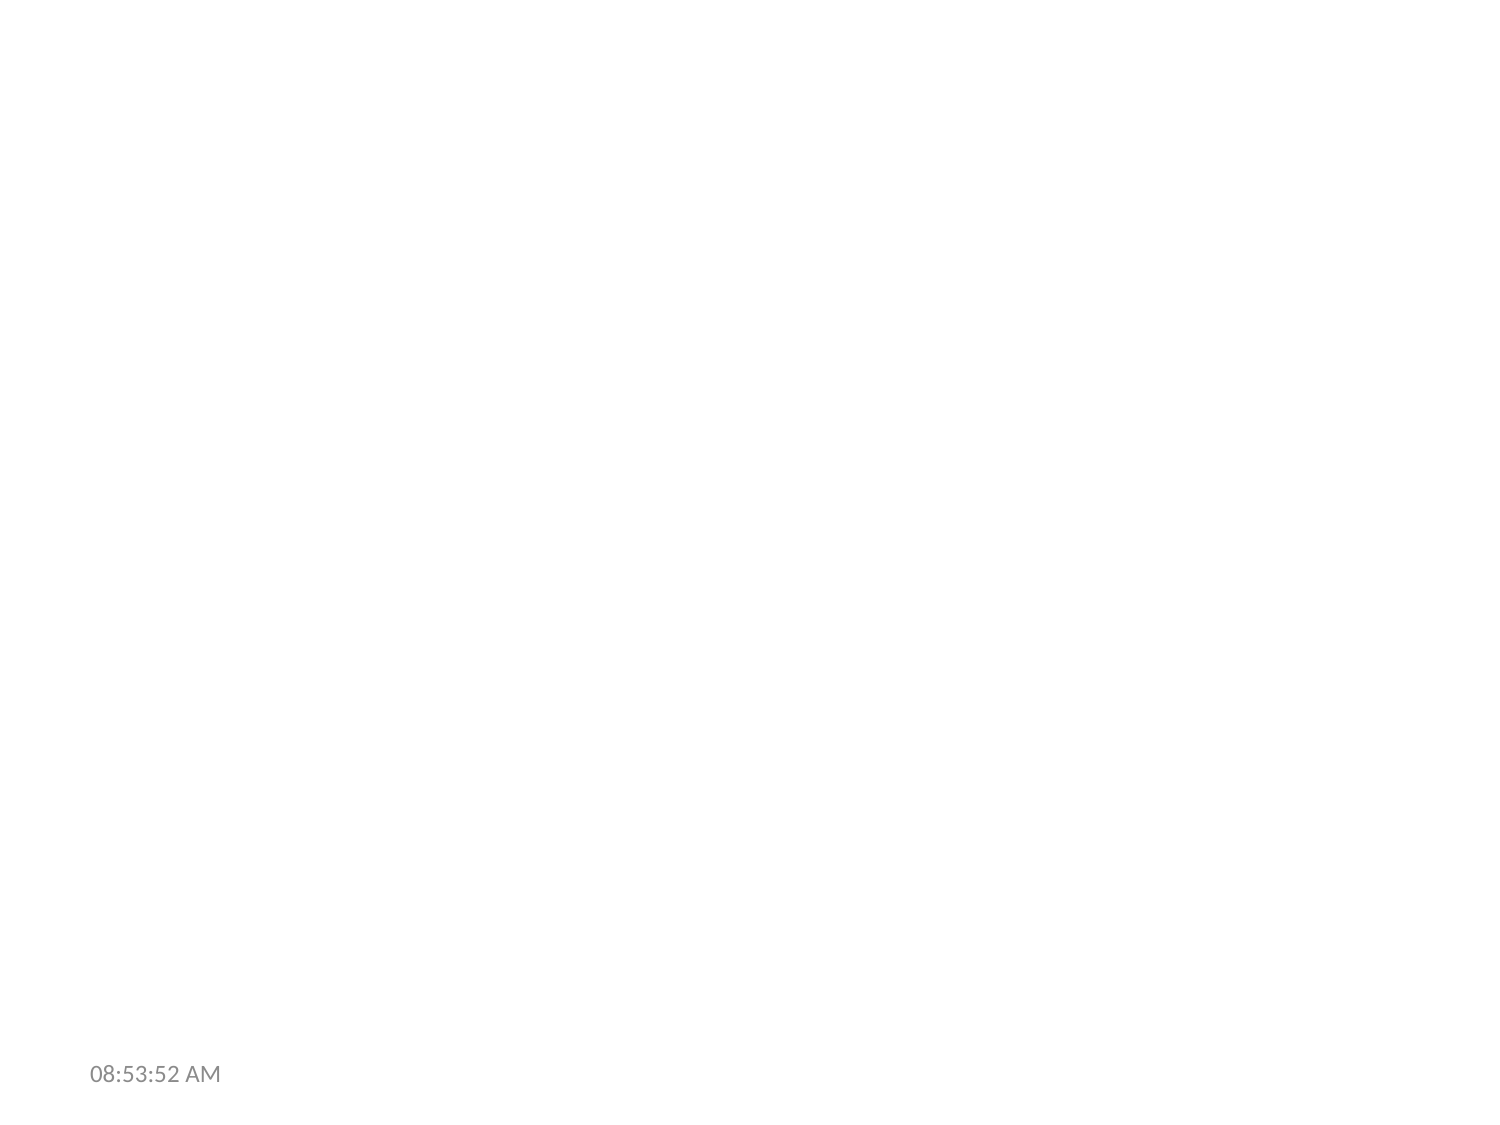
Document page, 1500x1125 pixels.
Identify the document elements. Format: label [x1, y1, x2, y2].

slide_number [75, 1042, 425, 1103]
